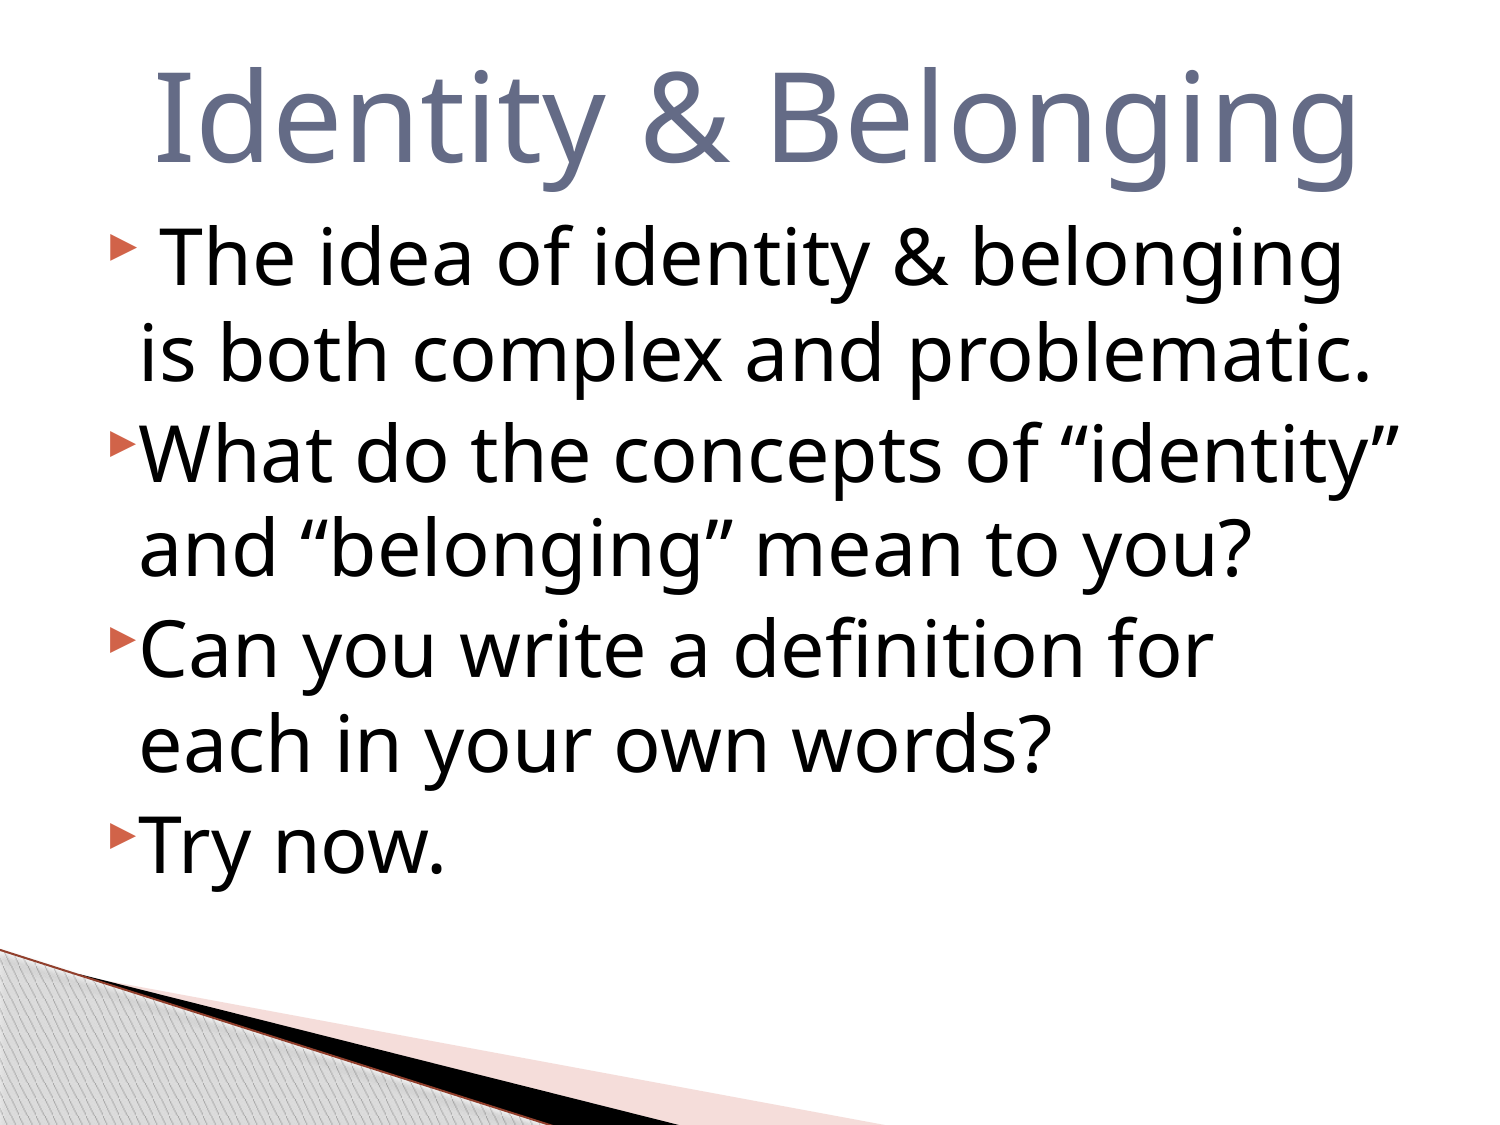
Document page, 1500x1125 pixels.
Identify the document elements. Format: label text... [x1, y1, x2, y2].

title Identity & Belonging [17, 19, 1500, 206]
list The idea of identity & belonging is both complex and problematic. What do the concepts of “identity” and “belonging” mean to you? Can you write a definition for each in your own words? Try now. [76, 206, 1427, 1059]
